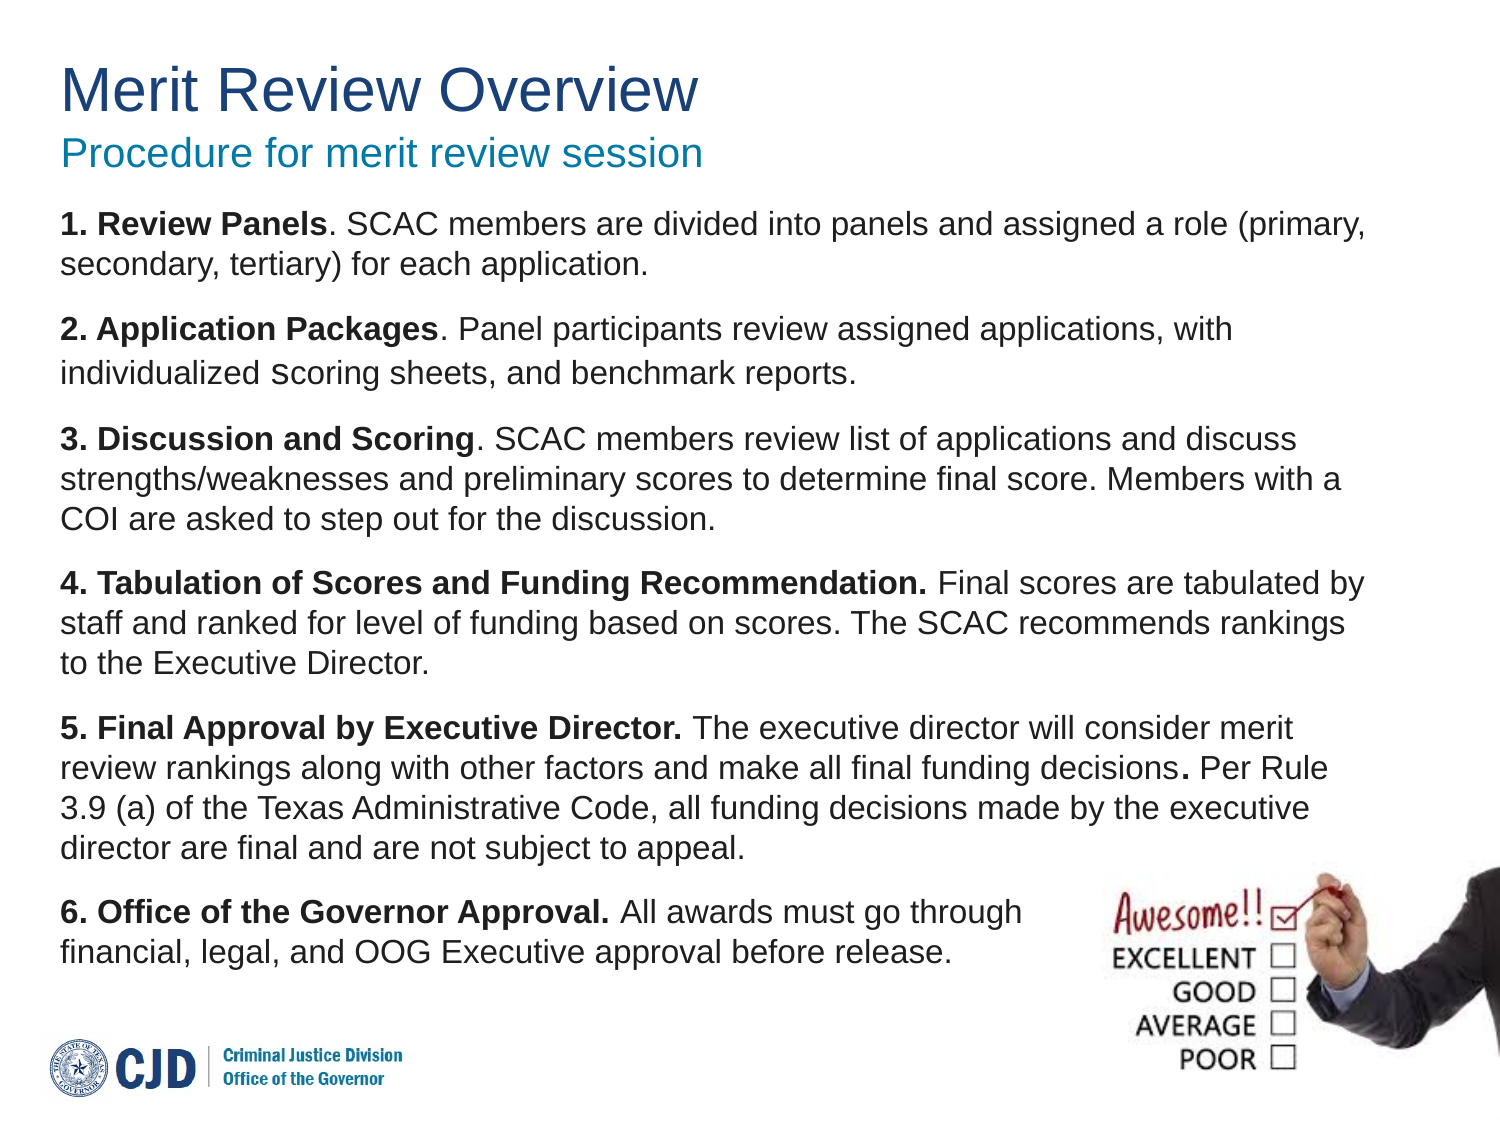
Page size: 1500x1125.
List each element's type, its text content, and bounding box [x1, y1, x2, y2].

picture [114, 1038, 420, 1097]
picture [1049, 821, 1500, 1122]
title Merit Review Overview [60, 48, 1437, 126]
list 1. Review Panels. SCAC members are divided into panels and assigned a role (primary, secondary, tertiary) for each application. 2. Application Packages. Panel participants review assigned applications, with individualized scoring sheets, and benchmark reports. 3. Discussion and Scoring. SCAC members review list of applications and discuss strengths/weaknesses and preliminary scores to determine final score. Members with a COI are asked to step out for the discussion. 4. Tabulation of Scores and Funding Recommendation. Final scores are tabulated by staff and ranked for level of funding based on scores. The SCAC recommends rankings to the Executive Director. 5. Final Approval by Executive Director. The executive director will consider merit review rankings along with other factors and make all final funding decisions. Per Rule 3.9 (a) of the Texas Administrative Code, all funding decisions made by the executive director are final and are not subject to appeal. 6. Office of the Governor Approval. All awards must go through financial, legal, and OOG Executive approval before release. [60, 202, 1373, 978]
list Procedure for merit review session [60, 126, 1437, 190]
